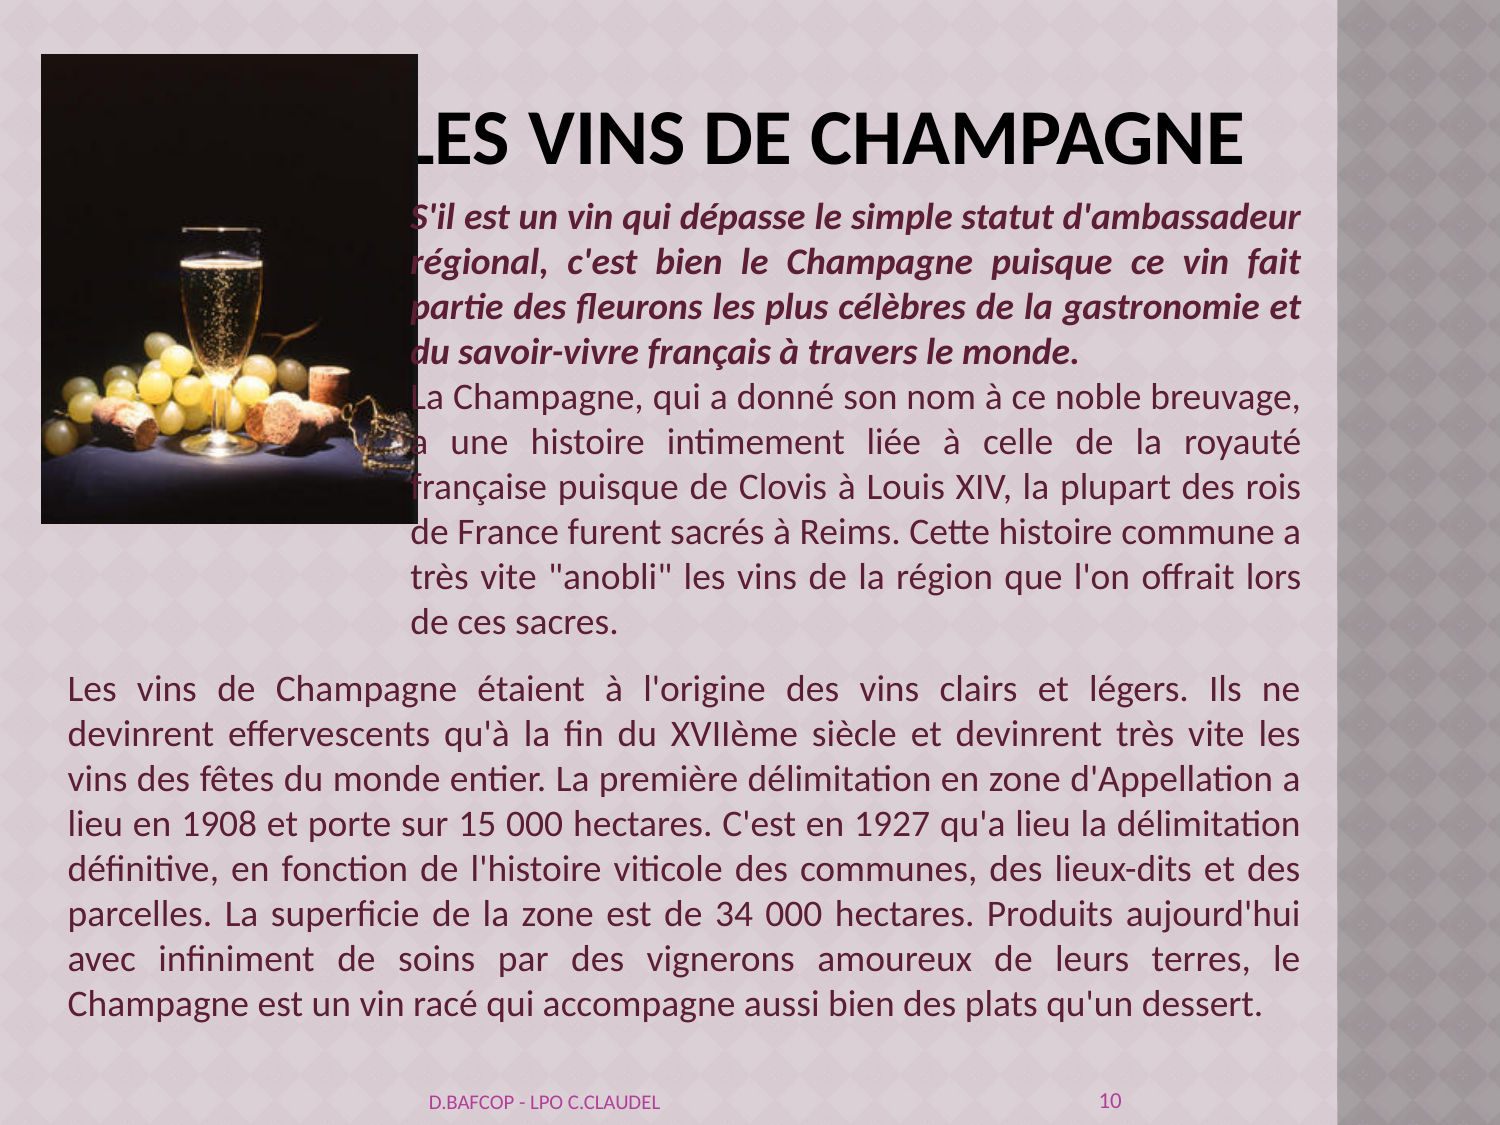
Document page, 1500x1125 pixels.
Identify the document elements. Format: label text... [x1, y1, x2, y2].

text_box Les vins de Champagne étaient à l'origine des vins clairs et légers. Ils ne devinrent effervescents qu'à la fin du XVIIème siècle et devinrent très vite les vins des fêtes du monde entier. La première délimitation en zone d'Appellation a lieu en 1908 et porte sur 15 000 hectares. C'est en 1927 qu'a lieu la délimitation définitive, en fonction de l'histoire viticole des communes, des lieux-dits et des parcelles. La superficie de la zone est de 34 000 hectares. Produits aujourd'hui avec infiniment de soins par des vignerons amoureux de leurs terres, le Champagne est un vin racé qui accompagne aussi bien des plats qu'un dessert. [53, 656, 1317, 1032]
slide_number 10 [1025, 1075, 1122, 1113]
title Les vins de Champagne [421, 54, 1253, 181]
text_box S'il est un vin qui dépasse le simple statut d'ambassadeur régional, c'est bien le Champagne puisque ce vin fait partie des fleurons les plus célèbres de la gastronomie et du savoir-vivre français à travers le monde. La Champagne, qui a donné son nom à ce noble breuvage, a une histoire intimement liée à celle de la royauté française puisque de Clovis à Louis XIV, la plupart des rois de France furent sacrés à Reims. Cette histoire commune a très vite "anobli" les vins de la région que l'on offrait lors de ces sacres. [395, 184, 1317, 650]
footer D.BAFCOP - LPO C.CLAUDEL [75, 1075, 675, 1114]
picture [40, 54, 419, 524]
